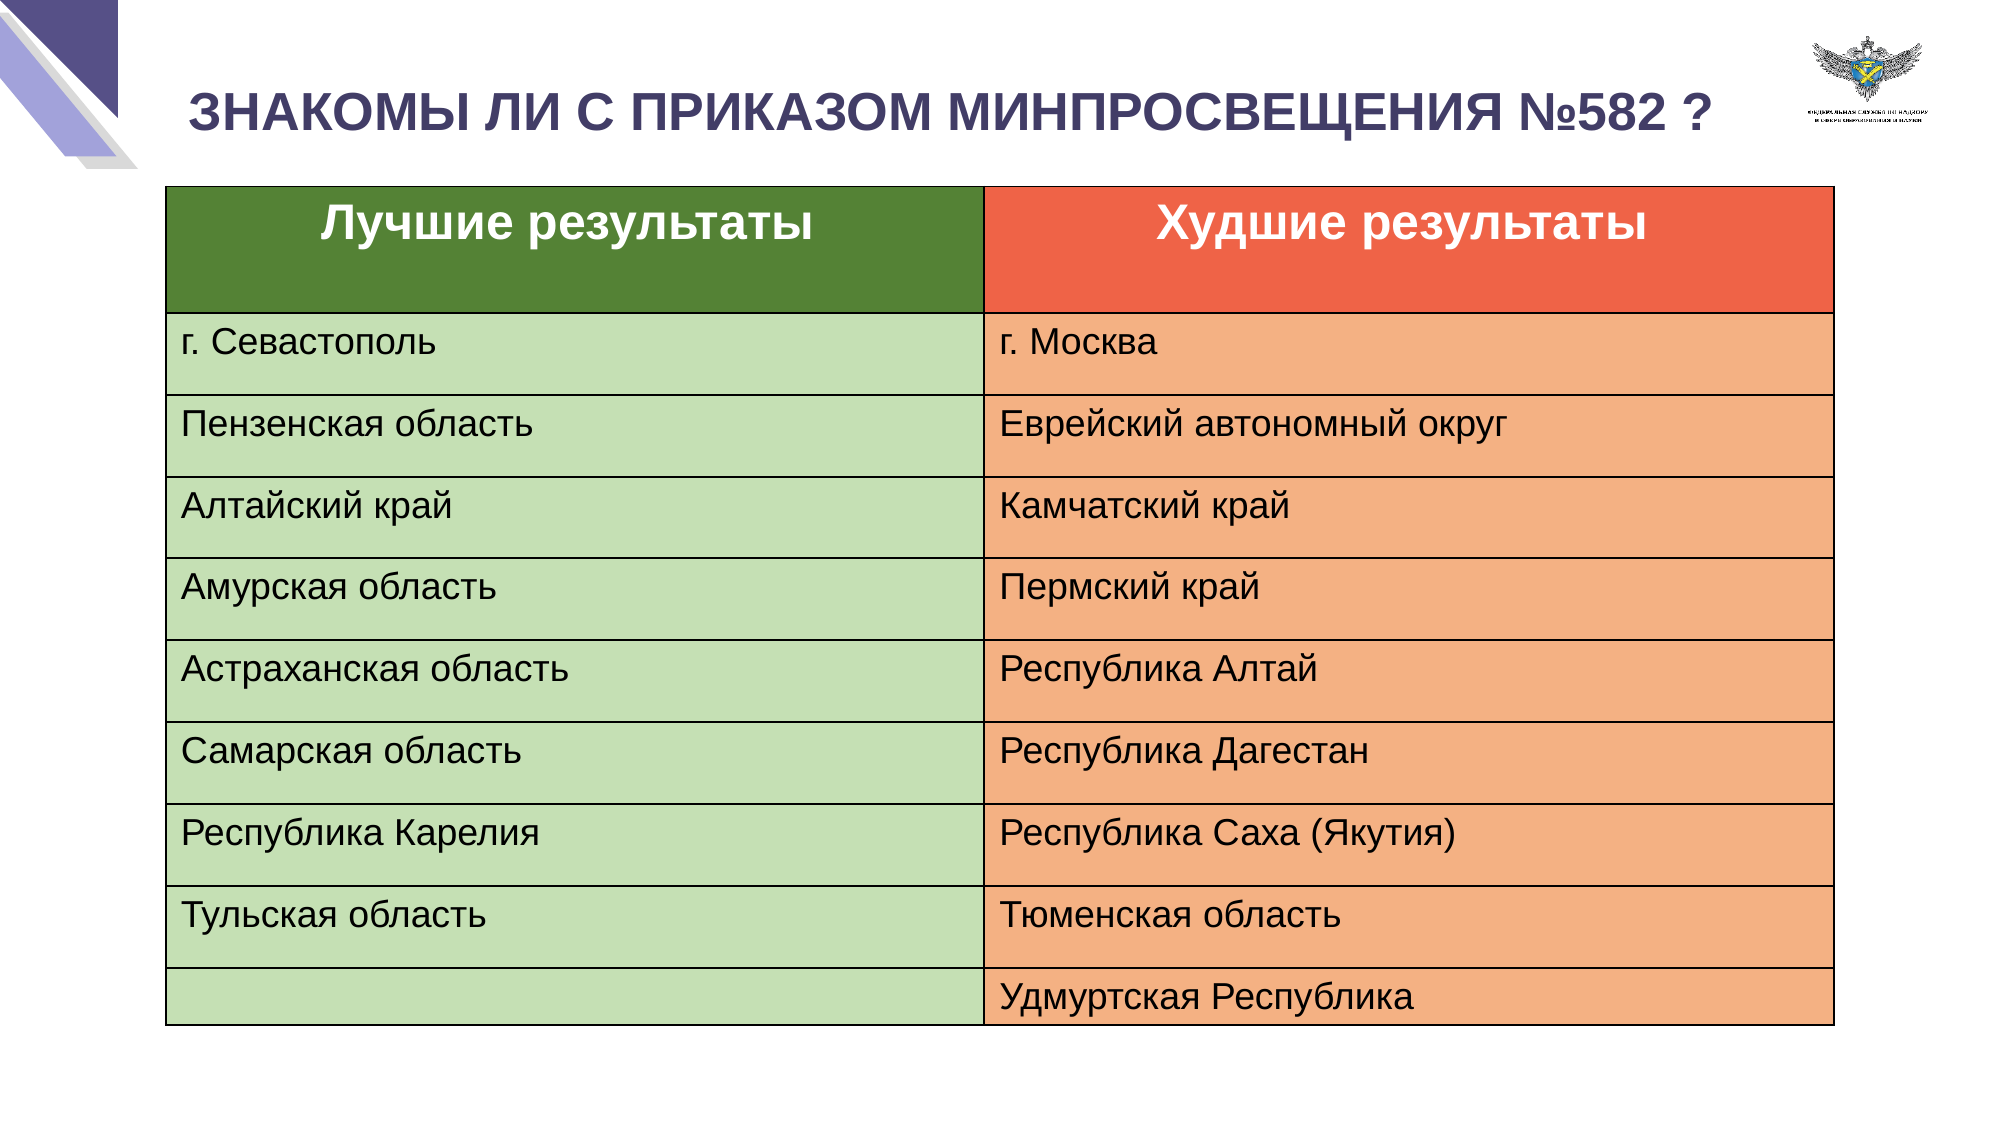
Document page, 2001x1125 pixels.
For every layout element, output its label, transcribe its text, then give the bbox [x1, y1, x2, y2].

table_cell Республика Алтай [985, 641, 1833, 721]
table_cell Тюменская область [985, 887, 1833, 967]
table_cell г. Севастополь [167, 314, 983, 394]
table_header Худшие результаты [985, 187, 1833, 312]
table_cell Астраханская область [167, 641, 983, 721]
table_cell Пермский край [985, 559, 1833, 639]
table_cell г. Москва [985, 314, 1833, 394]
table_cell Пензенская область [167, 396, 983, 476]
table_cell Алтайский край [167, 478, 983, 557]
table_cell Республика Карелия [167, 805, 983, 885]
table_cell Удмуртская Республика [985, 969, 1833, 1024]
table_cell Тульская область [167, 887, 983, 967]
table_cell Амурская область [167, 559, 983, 639]
table_cell [167, 969, 983, 1024]
table_cell Камчатский край [985, 478, 1833, 557]
text_box ЗНАКОМЫ ЛИ С ПРИКАЗОМ МИНПРОСВЕЩЕНИЯ №582 ? [174, 69, 1745, 149]
picture [1808, 35, 1928, 122]
table_header Лучшие результаты [167, 187, 983, 312]
table_cell Самарская область [167, 723, 983, 803]
table_cell Республика Саха (Якутия) [985, 805, 1833, 885]
table_cell Республика Дагестан [985, 723, 1833, 803]
table_cell Еврейский автономный округ [985, 396, 1833, 476]
